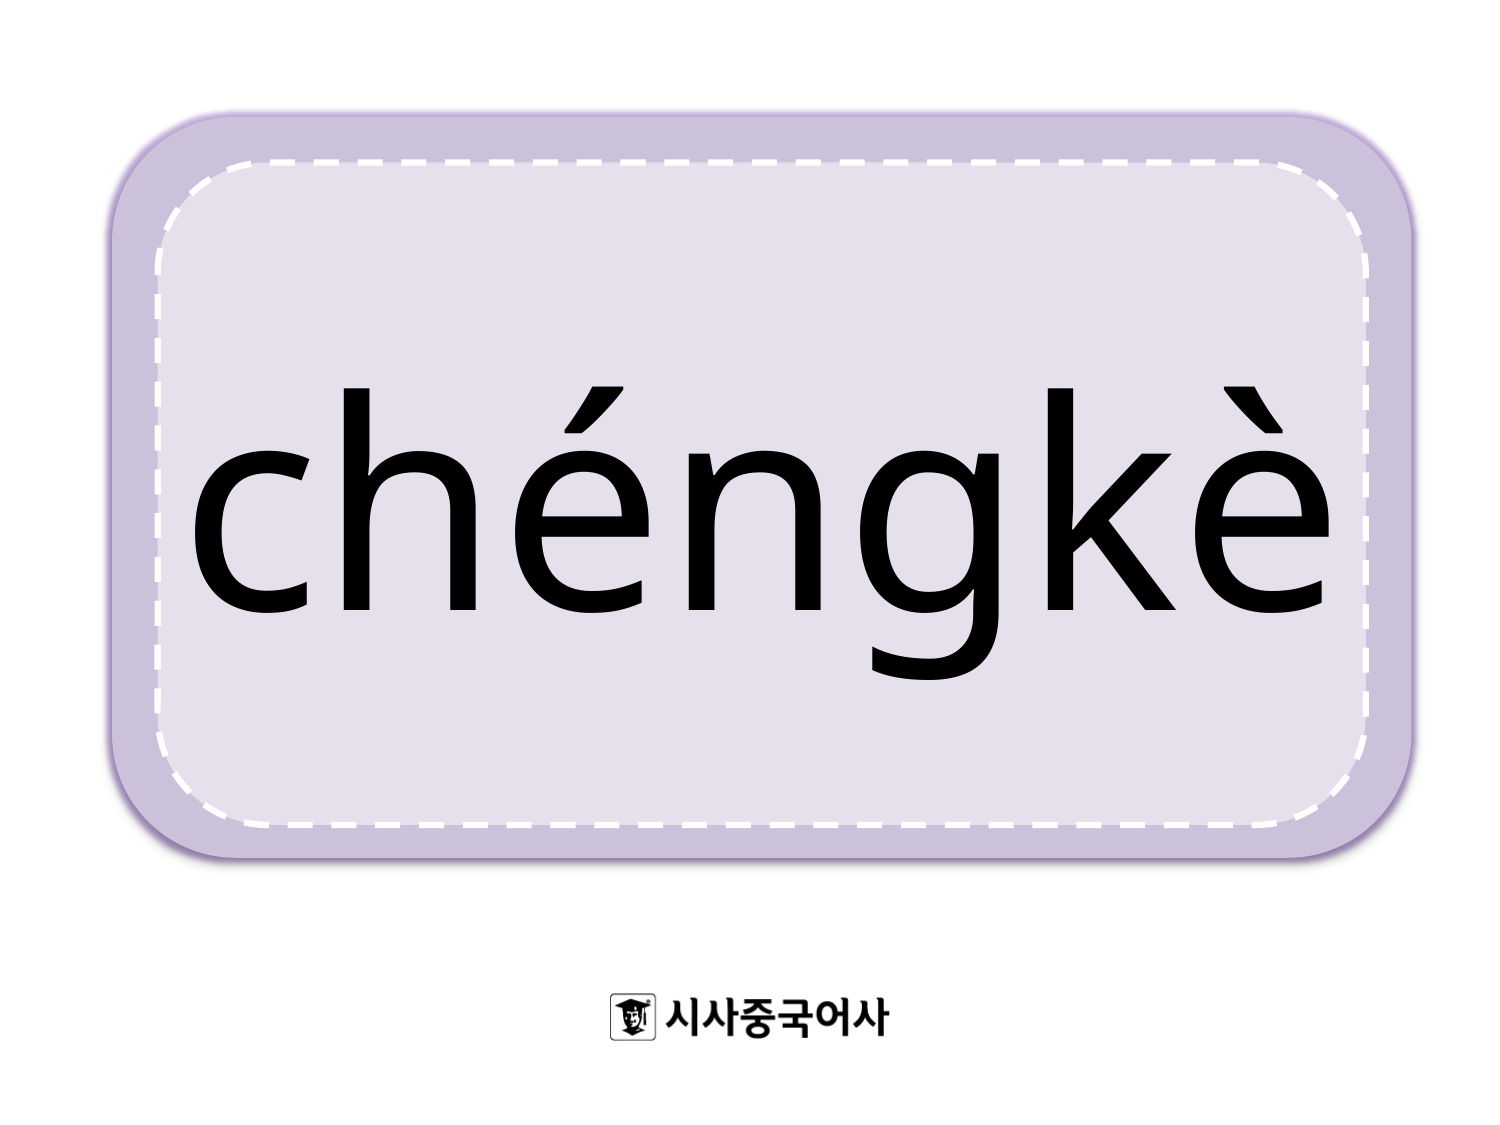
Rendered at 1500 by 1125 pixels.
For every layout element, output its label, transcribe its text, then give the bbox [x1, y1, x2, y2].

text_box chéngkè [157, 162, 1366, 825]
picture [602, 987, 898, 1047]
